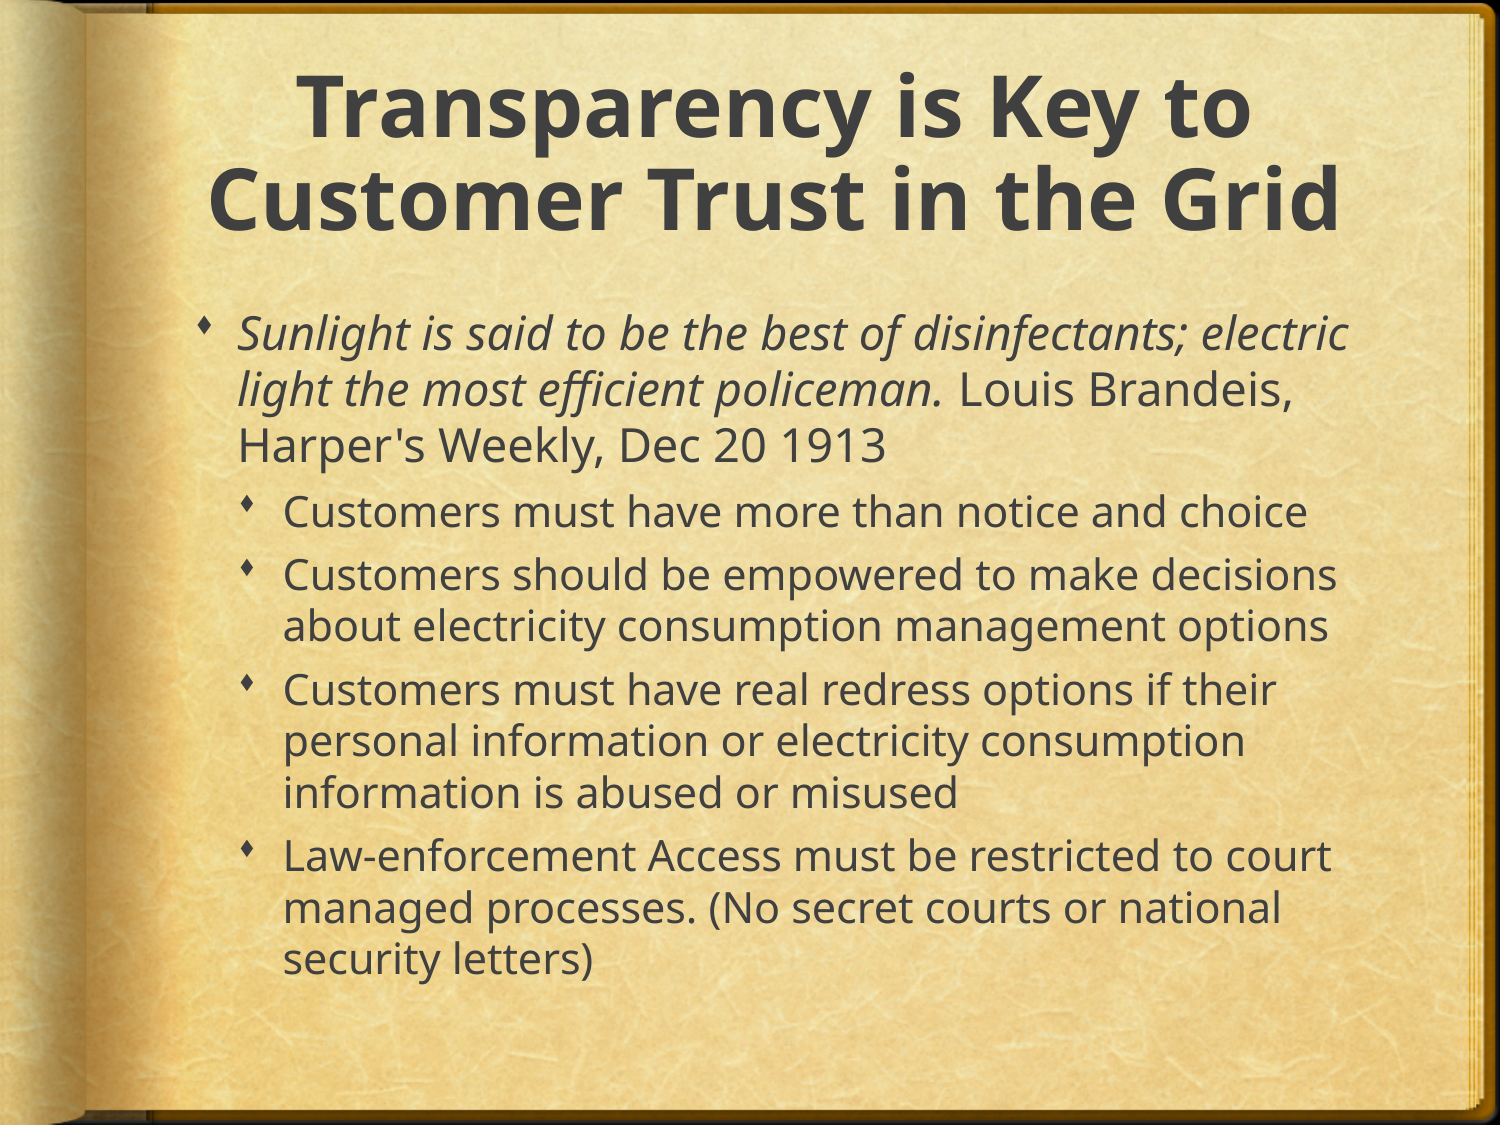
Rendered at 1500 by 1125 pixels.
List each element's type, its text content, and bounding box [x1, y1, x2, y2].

title Transparency is Key to Customer Trust in the Grid [178, 45, 1372, 265]
picture [0, 0, 1500, 1125]
list Sunlight is said to be the best of disinfectants; electric light the most efficient policeman. Louis Brandeis, Harper's Weekly, Dec 20 1913 Customers must have more than notice and choice Customers should be empowered to make decisions about electricity consumption management options Customers must have real redress options if their personal information or electricity consumption information is abused or misused Law-enforcement Access must be restricted to court managed processes. (No secret courts or national security letters) [178, 295, 1372, 1005]
